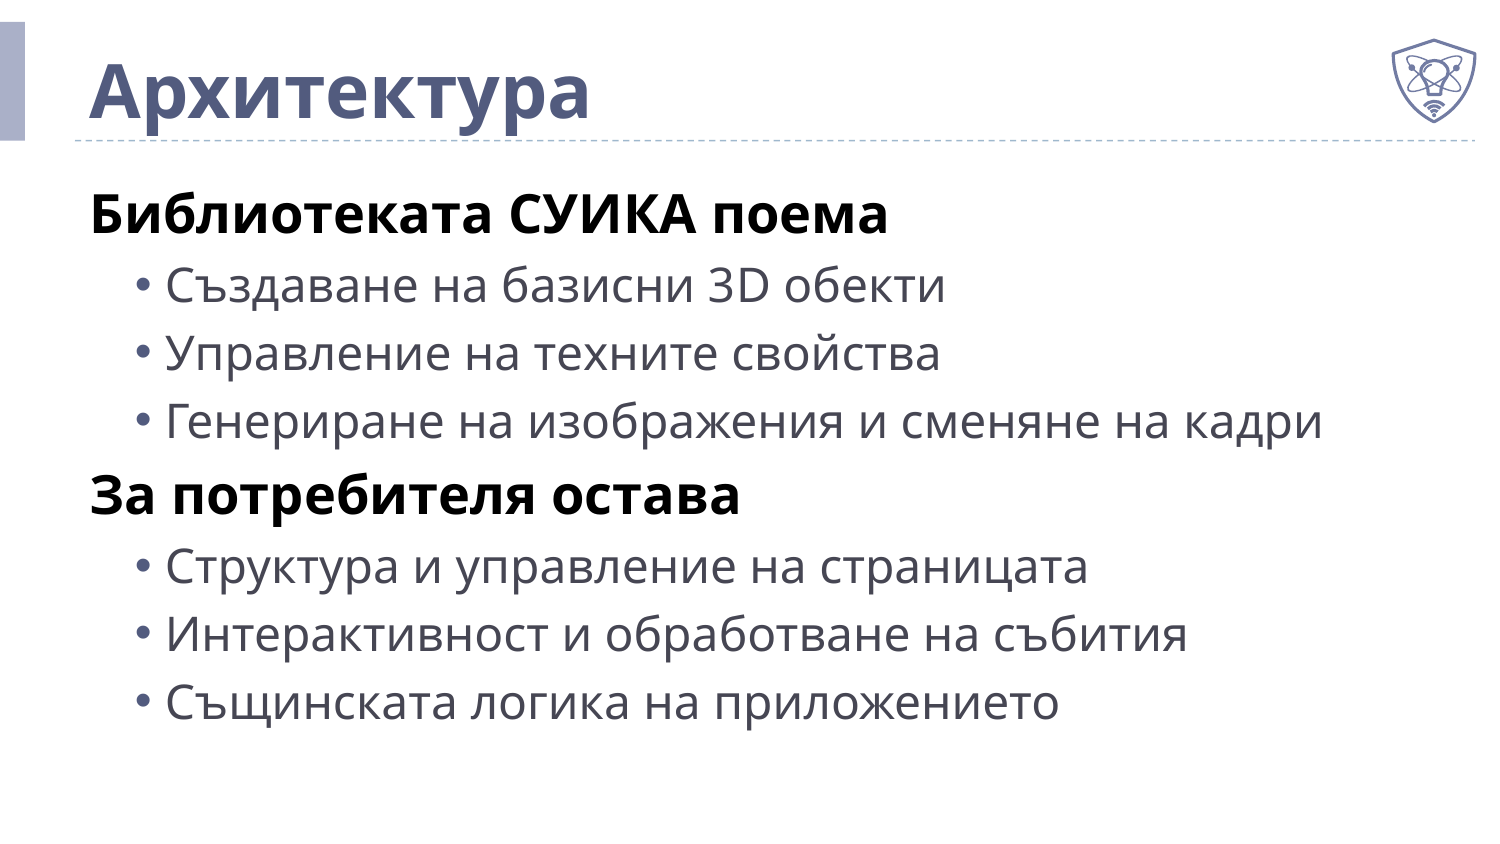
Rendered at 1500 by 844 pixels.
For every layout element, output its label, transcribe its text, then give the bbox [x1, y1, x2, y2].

title Архитектура [75, 18, 1475, 141]
list Библиотеката СУИКА поема Създаване на базисни 3D обекти Управление на техните свойства Генериране на изображения и сменяне на кадри За потребителя остава Структура и управление на страницата Интерактивност и обработване на събития Същинската логика на приложението [75, 171, 1475, 835]
